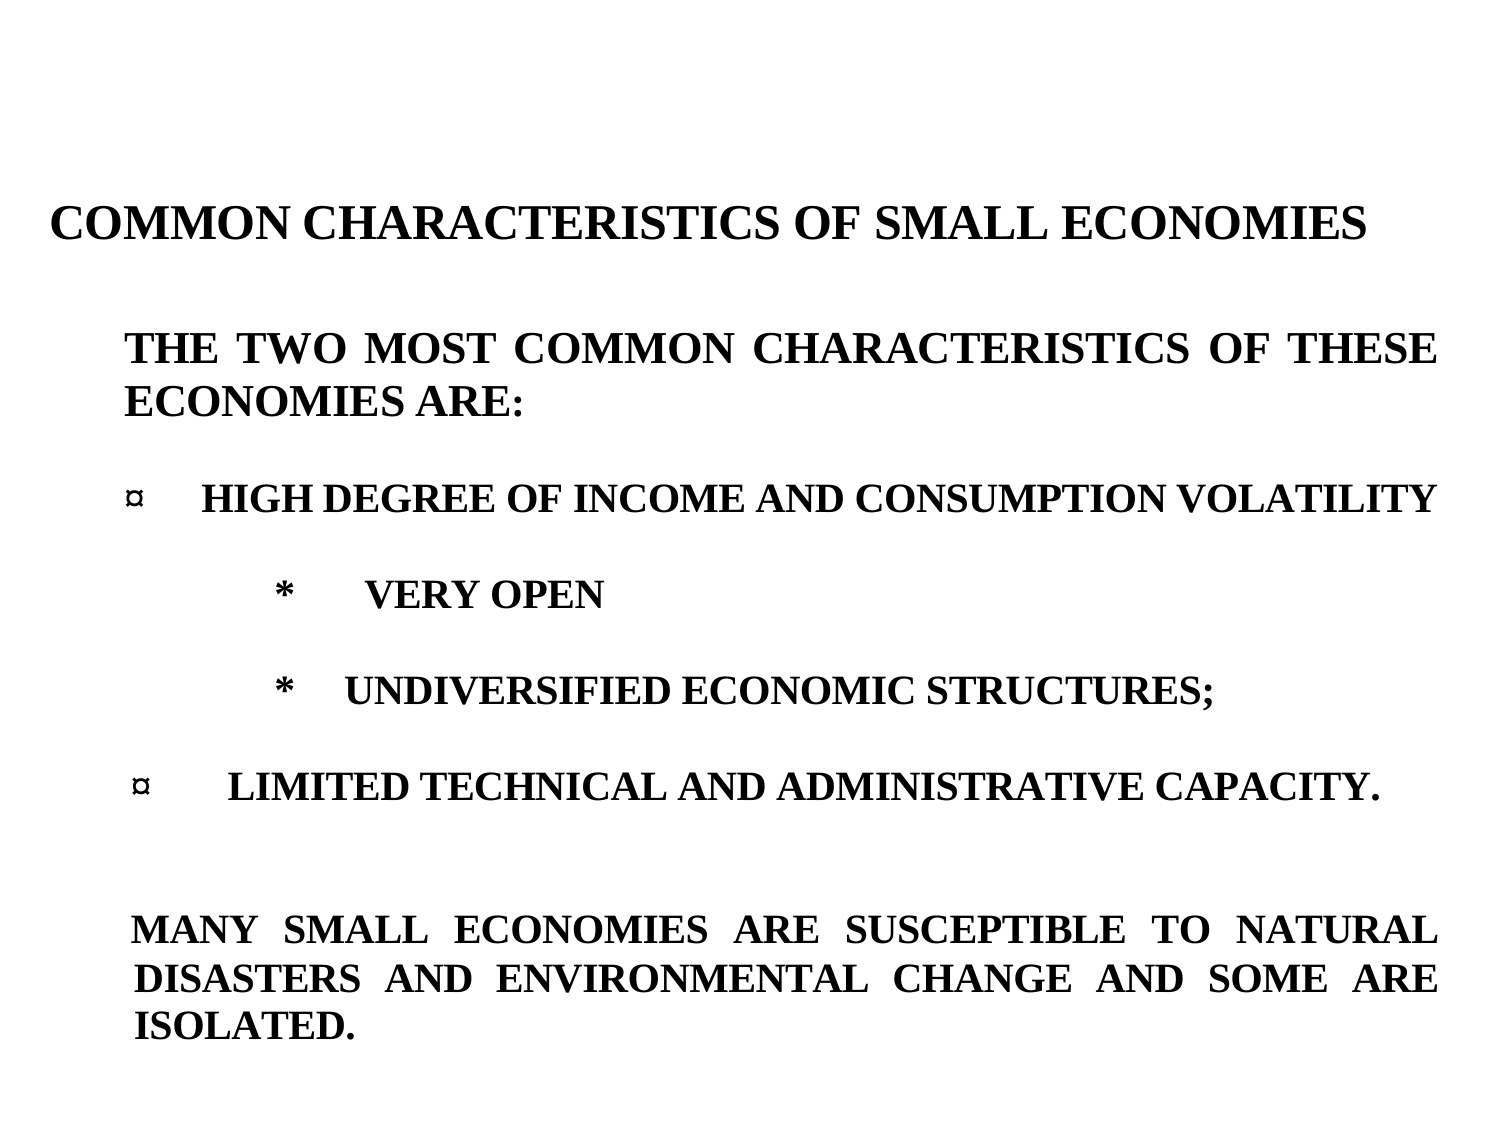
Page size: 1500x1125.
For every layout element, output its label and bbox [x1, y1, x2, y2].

text_box [48, 74, 1439, 1125]
